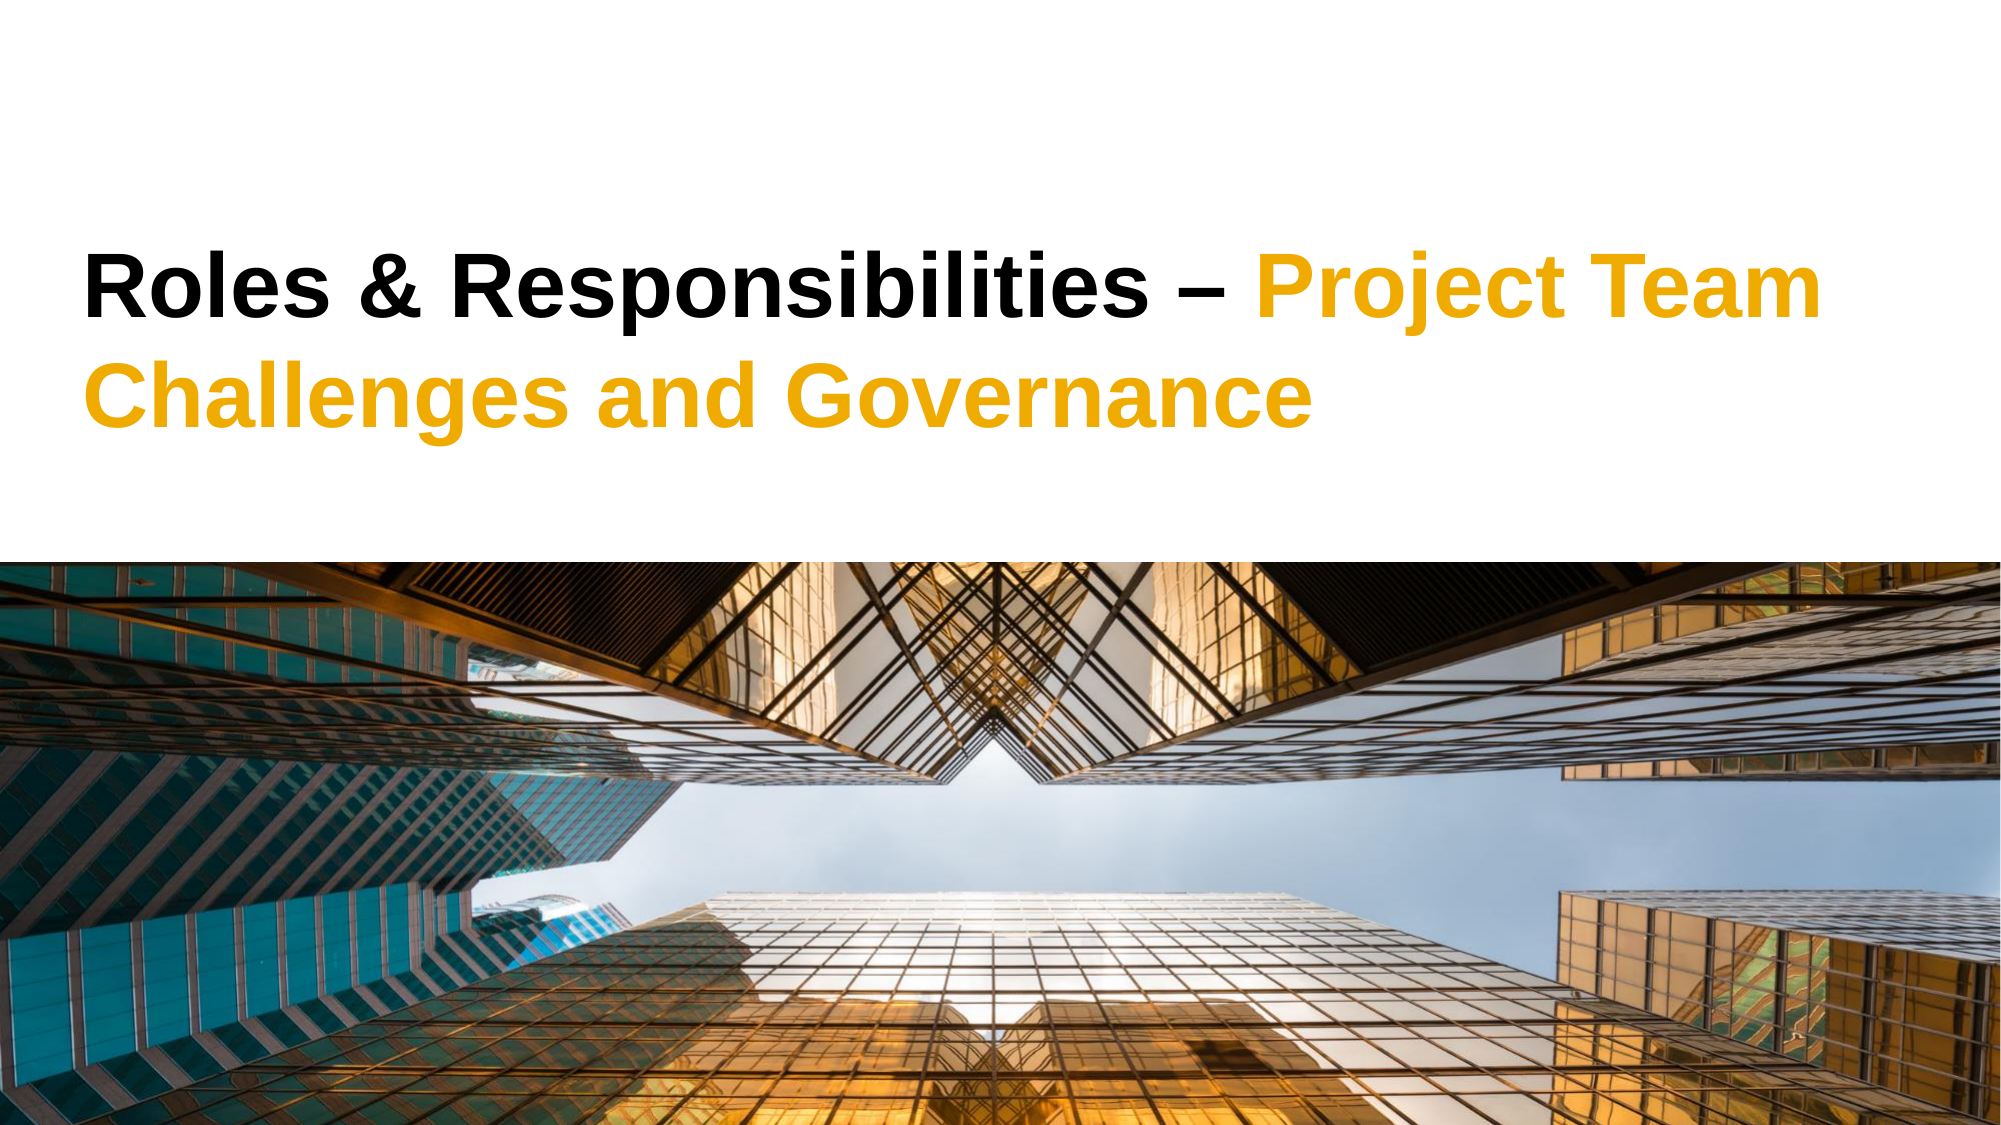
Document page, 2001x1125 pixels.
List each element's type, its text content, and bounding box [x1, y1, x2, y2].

picture [0, 562, 2001, 1125]
title Roles & Responsibilities – Project Team Challenges and Governance [82, 225, 1918, 337]
